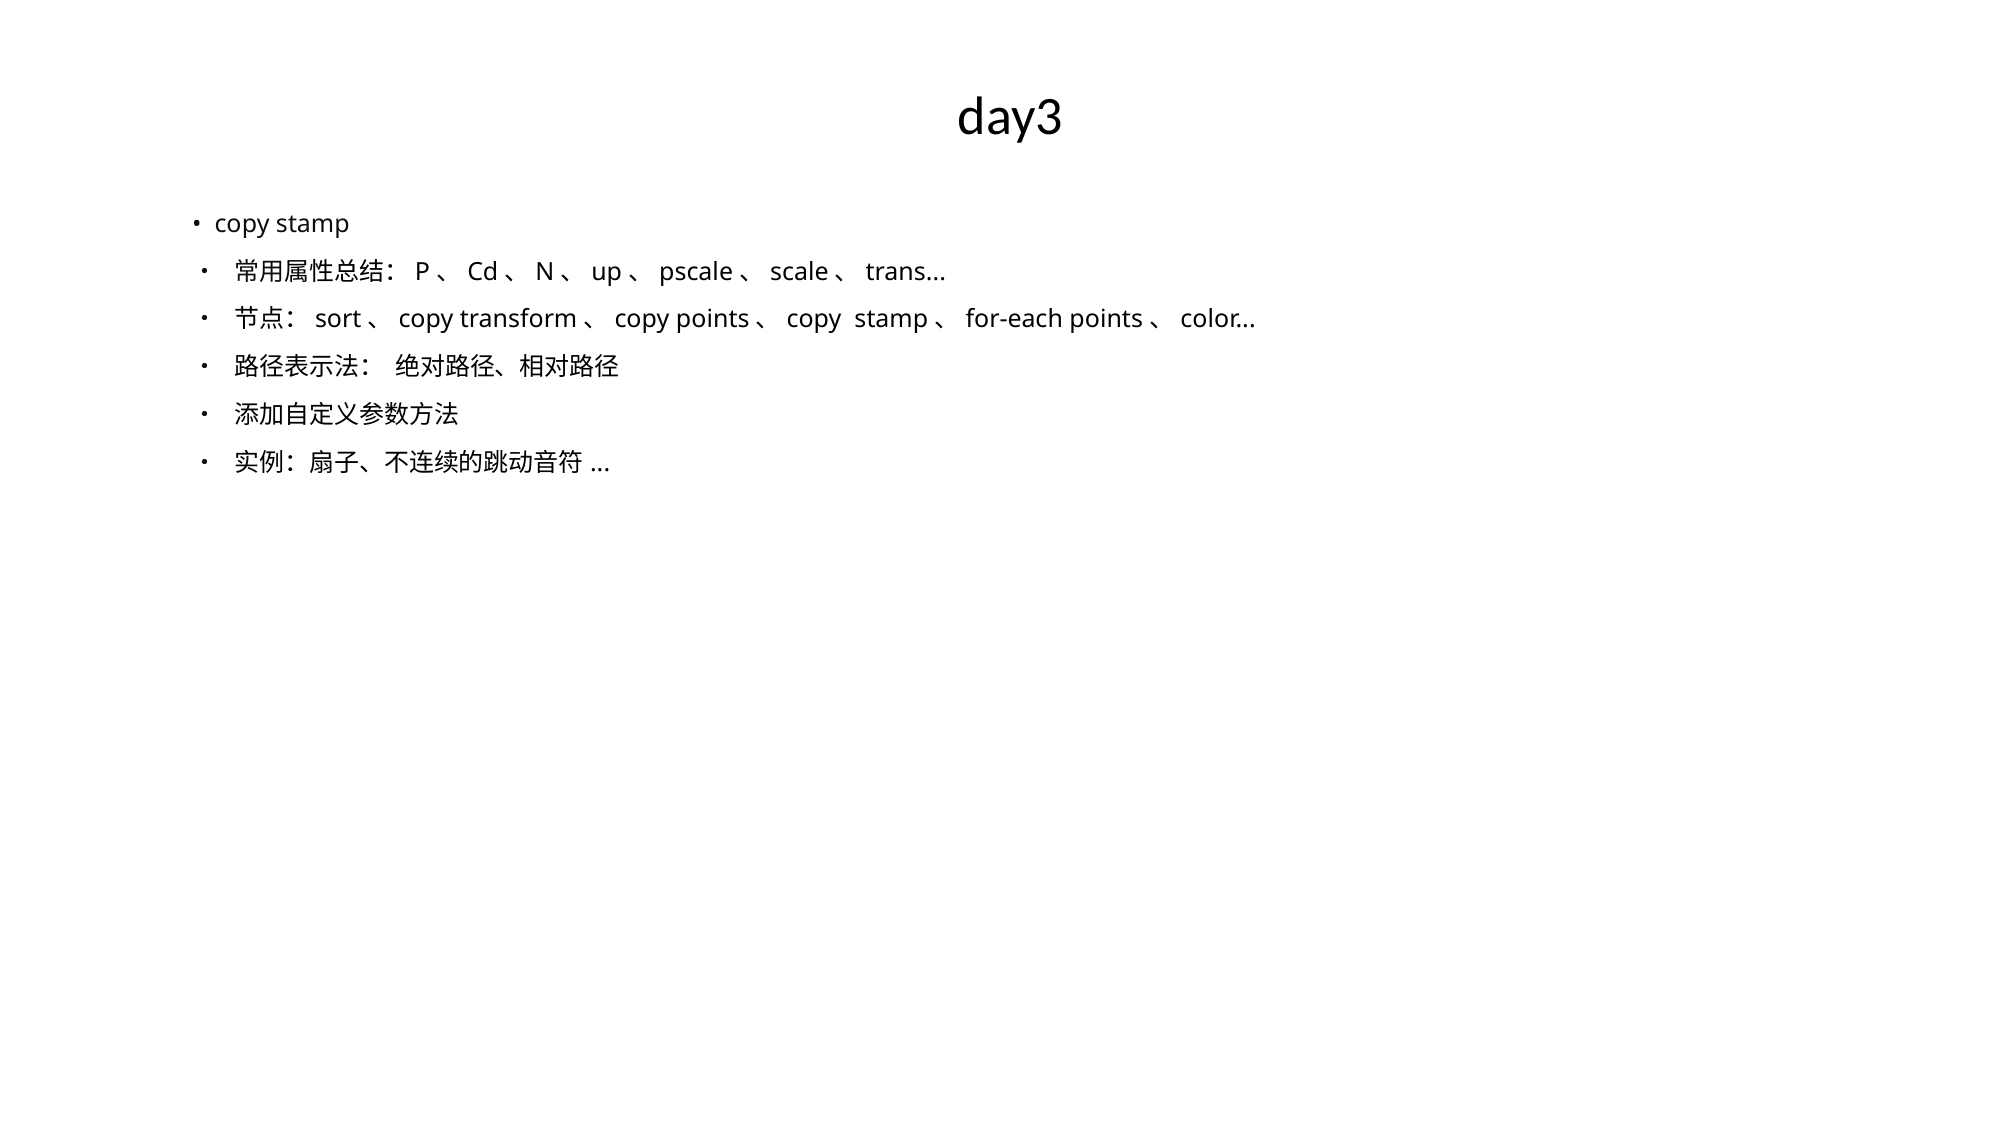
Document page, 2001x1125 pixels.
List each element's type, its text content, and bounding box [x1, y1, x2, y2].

subtitle • copy stamp • 常用属性总结：P、Cd、N、up、pscale、scale、trans... • 节点：sort、copy transform、copy points、copy stamp、for-each points、color... • 路径表示法： 绝对路径、相对路径 • 添加自定义参数方法 • 实例：扇子、不连续的跳动音符... [176, 203, 1815, 903]
title day3 [711, 41, 1309, 154]
